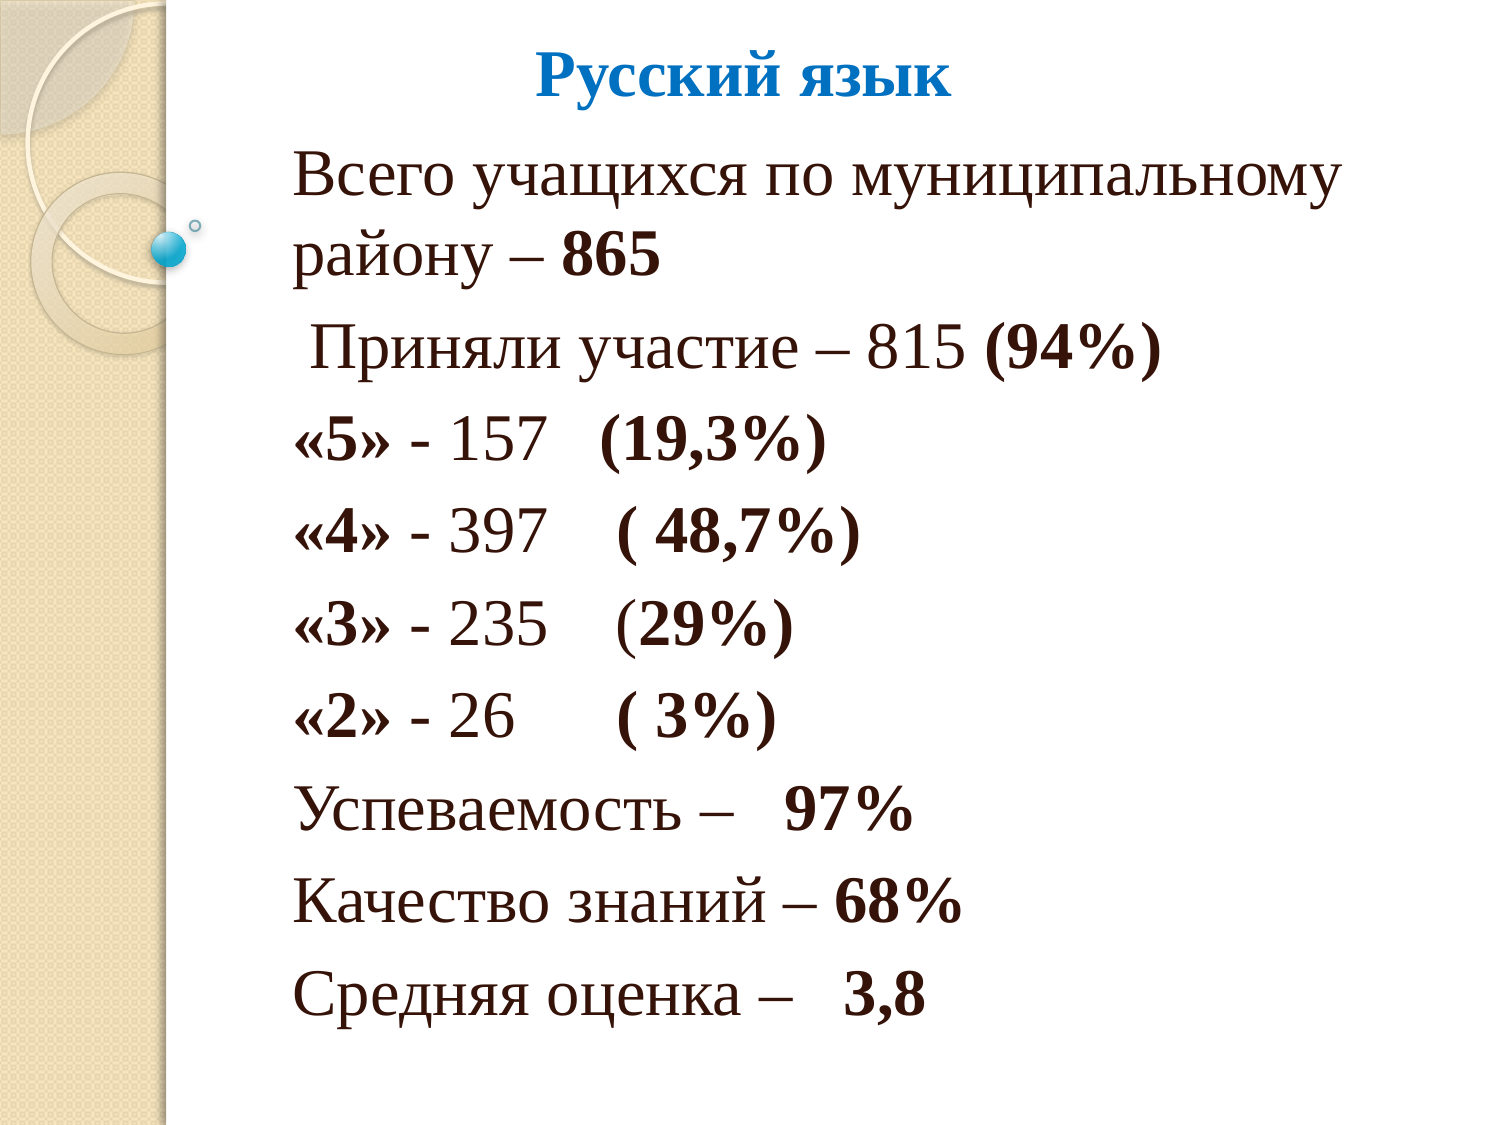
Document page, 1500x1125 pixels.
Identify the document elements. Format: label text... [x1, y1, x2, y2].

subtitle Всего учащихся по муниципальному району – 865 Приняли участие – 815 (94%) «5» - 157 (19,3%) «4» - 397 ( 48,7%) «3» - 235 (29%) «2» - 26 ( 3%) Успеваемость – 97% Качество знаний – 68% Средняя оценка – 3,8 [273, 128, 1500, 534]
title Русский язык [269, 0, 1442, 118]
